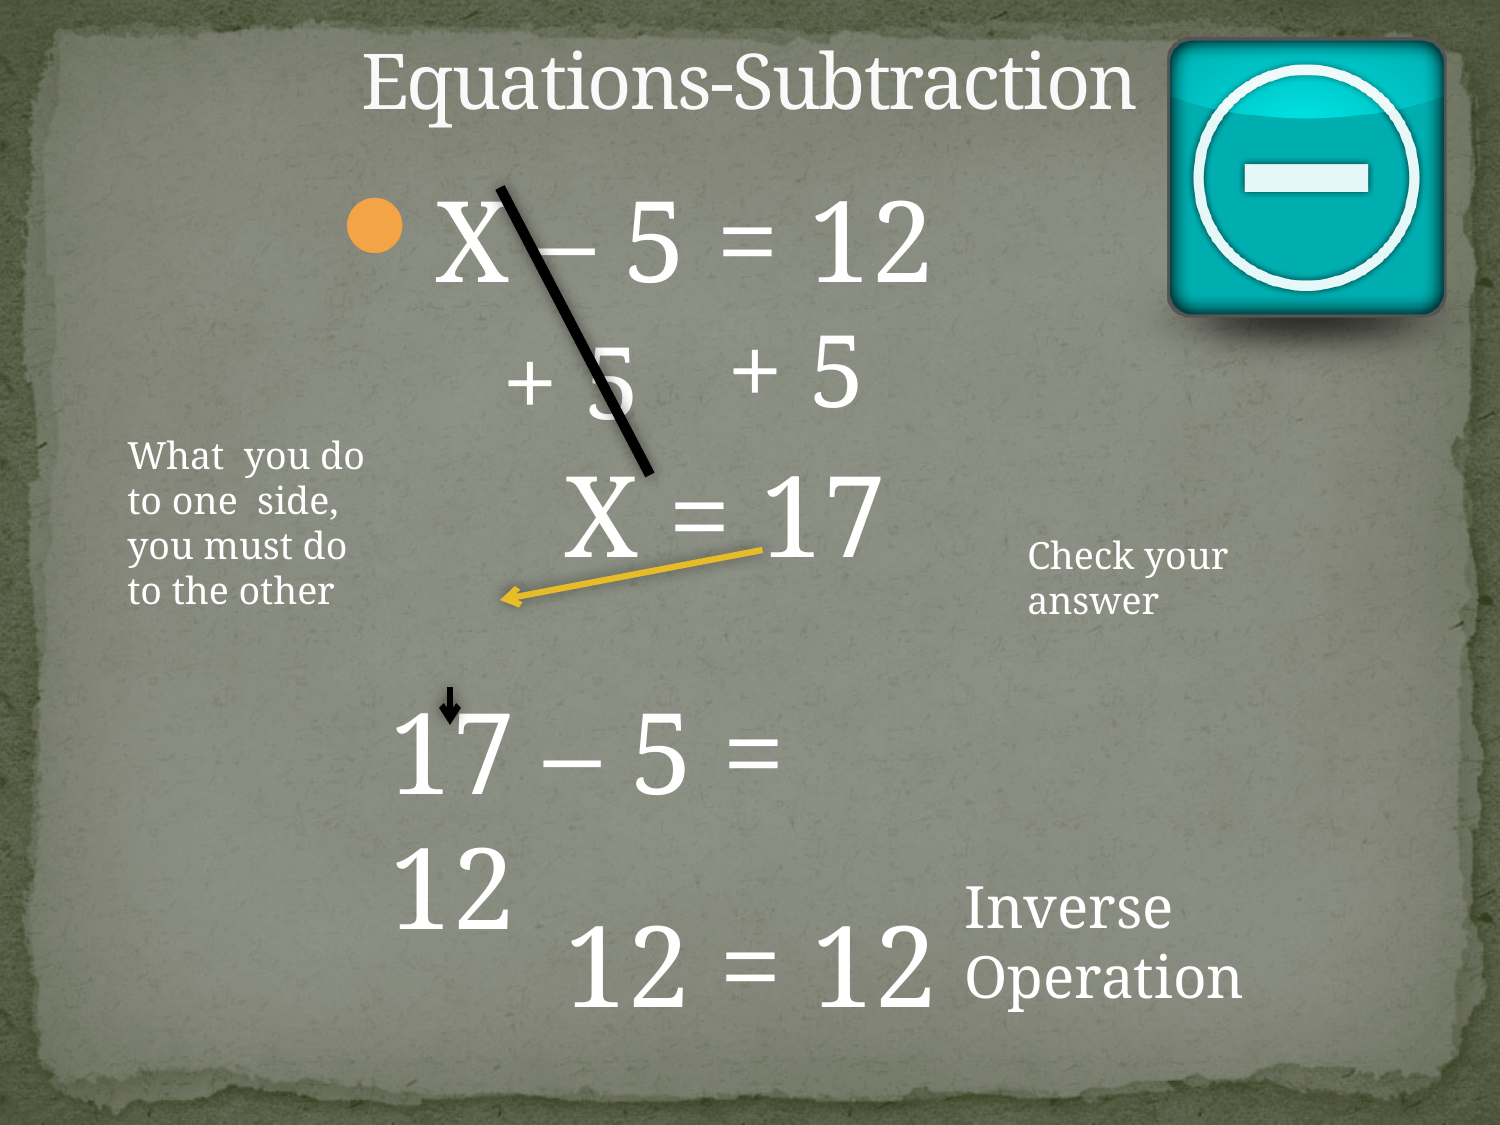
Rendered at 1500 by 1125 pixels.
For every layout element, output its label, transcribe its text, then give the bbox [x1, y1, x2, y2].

list X – 5 = 12 [324, 162, 1200, 488]
text_box Check your answer [1012, 524, 1363, 630]
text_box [433, 258, 718, 406]
text_box What you do to one side, you must do to the other [112, 424, 400, 620]
text_box Inverse Operation [949, 862, 1388, 1018]
text_box 12 = 12 [549, 887, 1000, 1038]
picture [1112, 37, 1500, 376]
text_box X = 17 [549, 437, 950, 588]
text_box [501, 551, 761, 599]
text_box + 5 [712, 299, 913, 435]
title Equations-Subtraction [74, 24, 1425, 225]
text_box 17 – 5 = 12 [374, 674, 900, 960]
